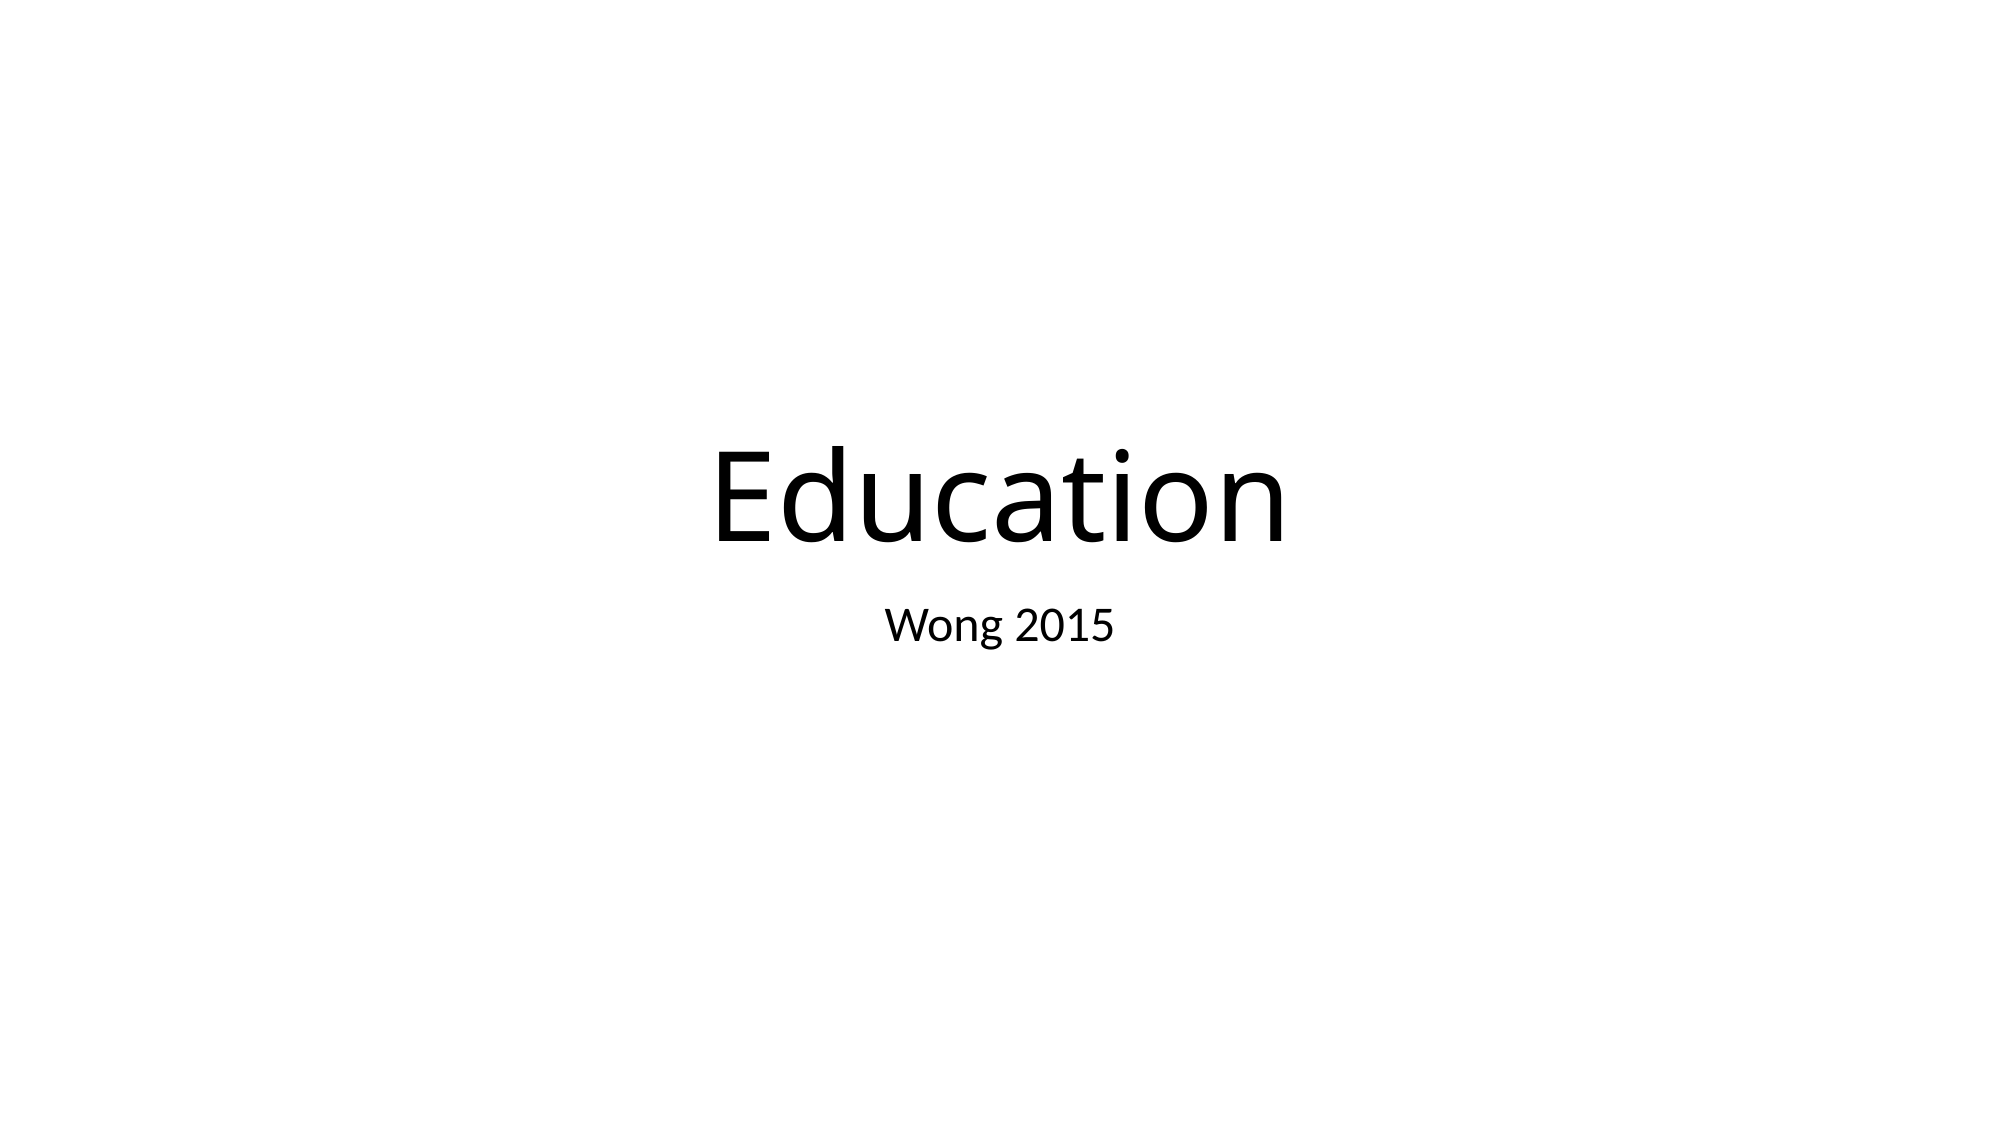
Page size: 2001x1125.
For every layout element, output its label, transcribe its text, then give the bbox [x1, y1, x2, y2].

subtitle Wong 2015 [249, 590, 1750, 863]
title Education [249, 184, 1750, 576]
